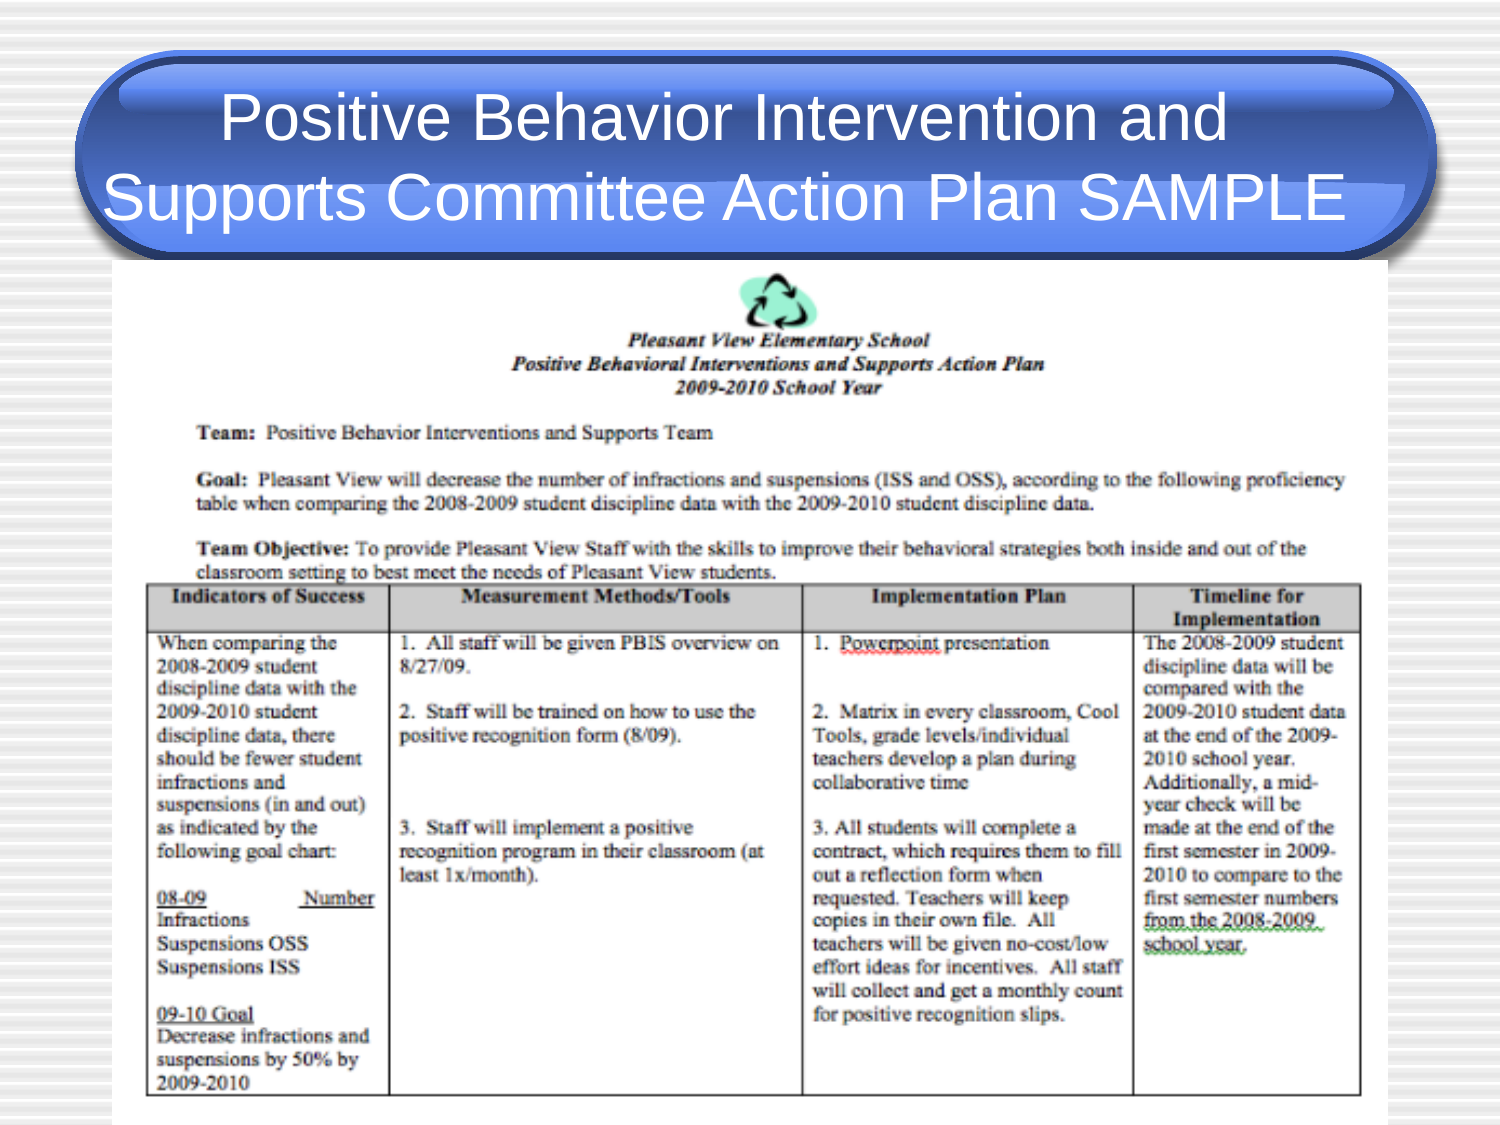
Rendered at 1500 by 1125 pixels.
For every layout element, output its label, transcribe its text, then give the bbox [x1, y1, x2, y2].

title Positive Behavior Intervention and Supports Committee Action Plan SAMPLE [62, 60, 1388, 249]
picture [0, 0, 1500, 1125]
